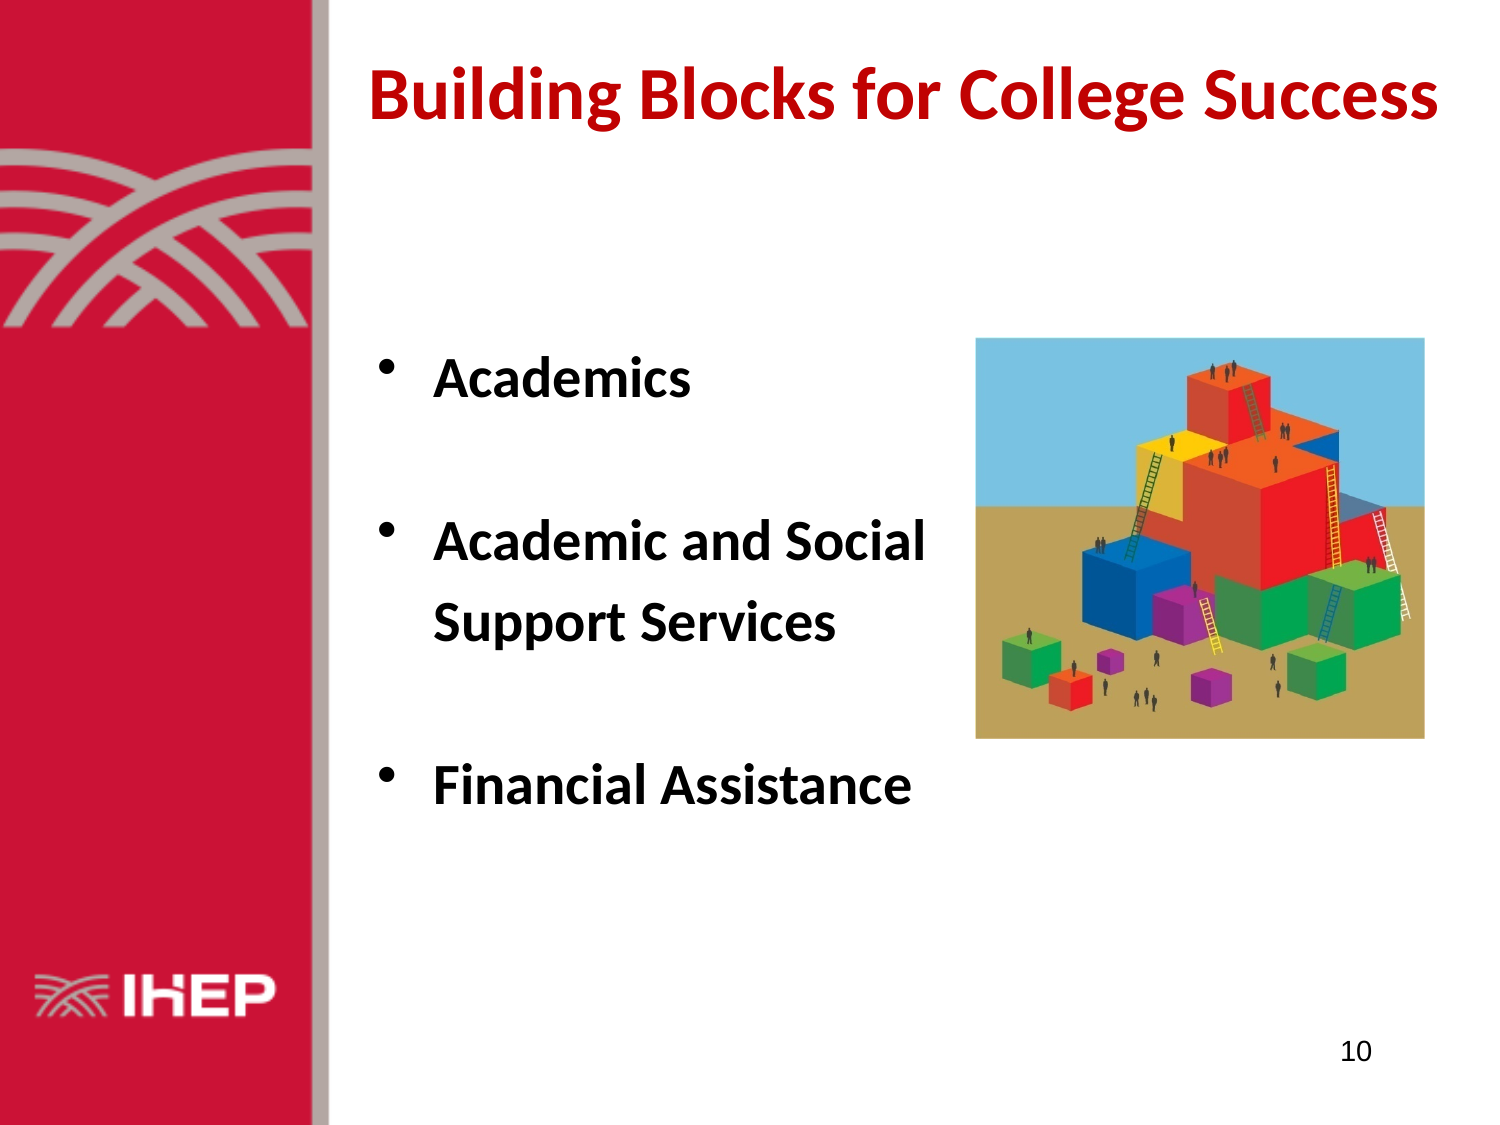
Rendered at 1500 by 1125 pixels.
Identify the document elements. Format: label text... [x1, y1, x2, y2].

slide_number 10 [1074, 1024, 1388, 1101]
text_box Academics Academic and Social Support Services Financial Assistance [362, 249, 1500, 925]
title Building Blocks for College Success [348, 47, 1462, 236]
picture [0, 0, 1500, 1125]
picture [974, 337, 1426, 740]
